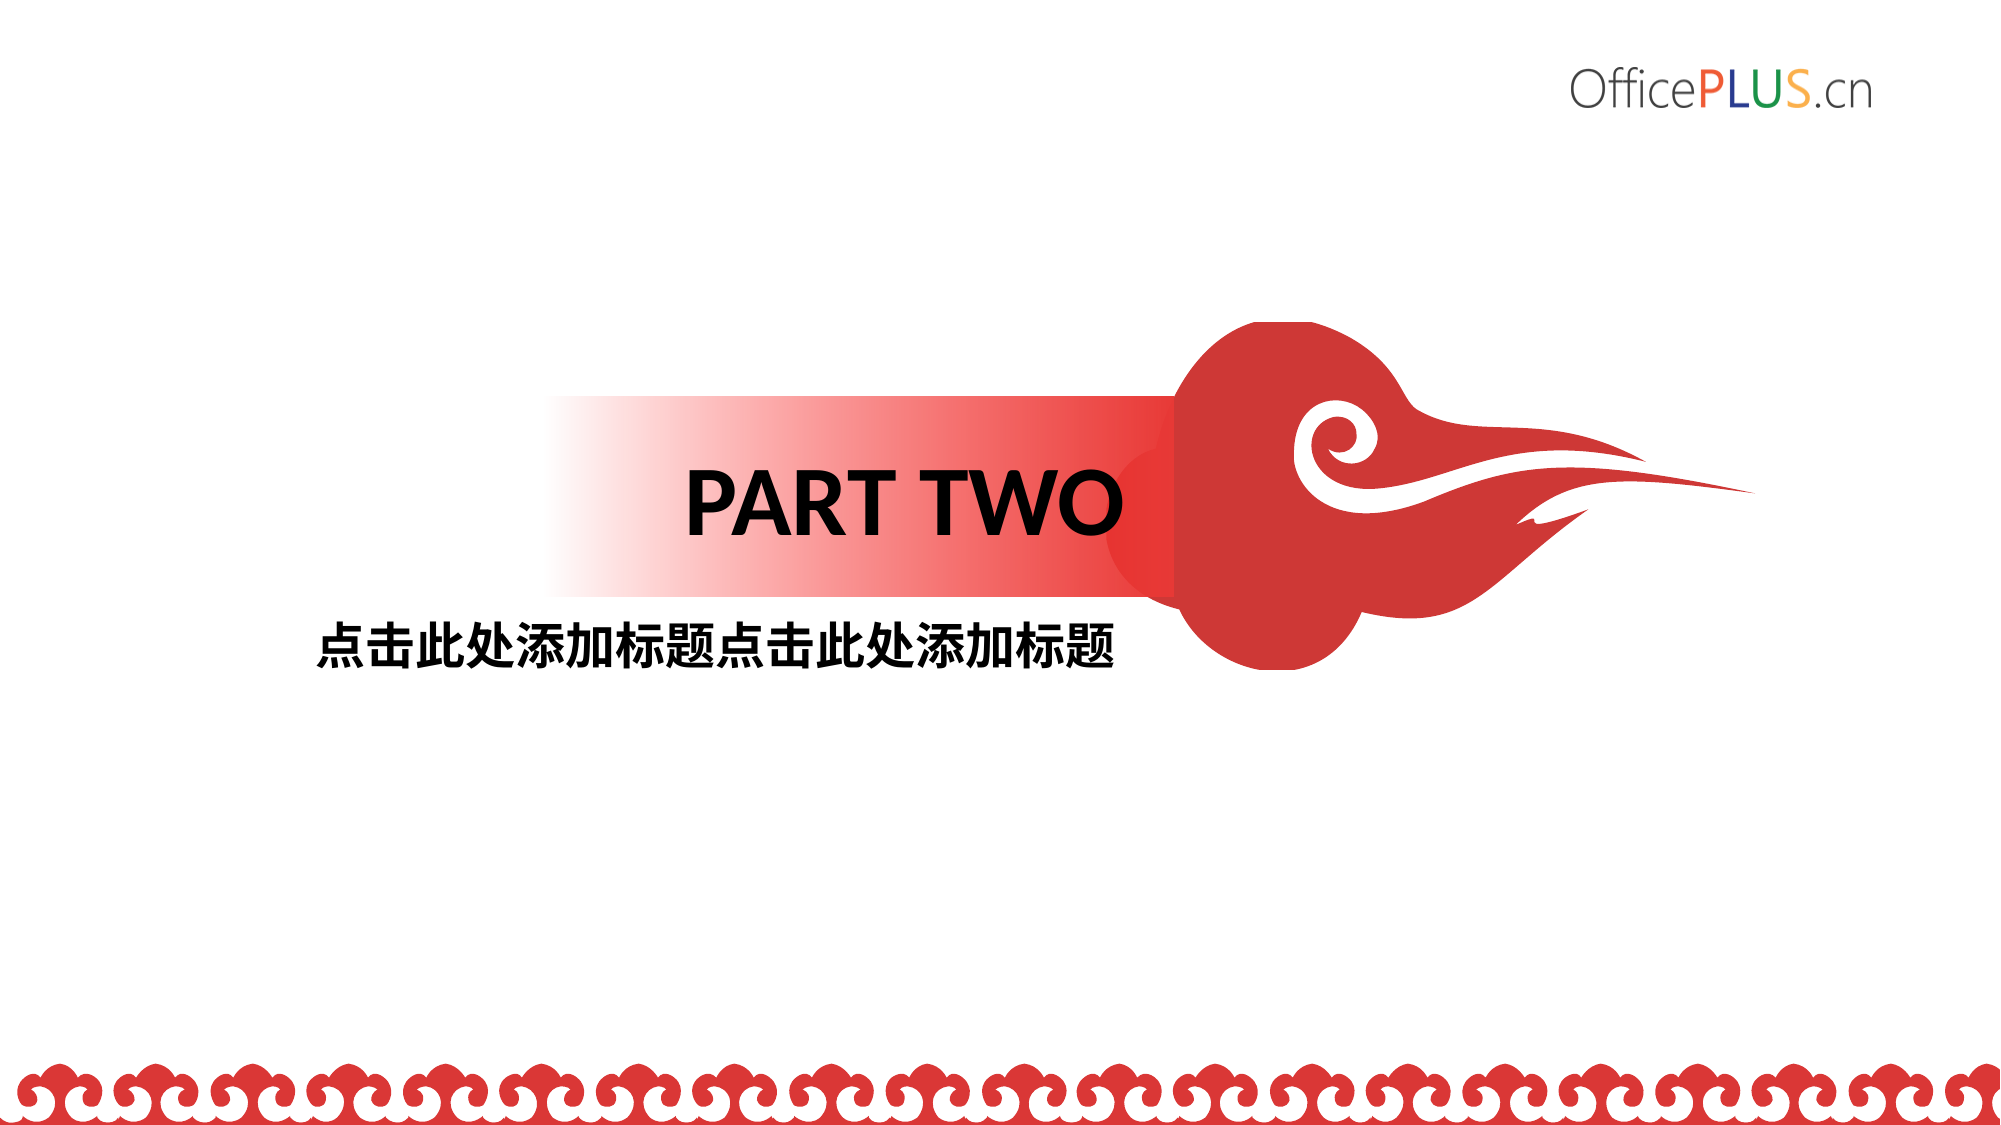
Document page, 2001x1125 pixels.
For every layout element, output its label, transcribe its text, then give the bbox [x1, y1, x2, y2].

picture [1570, 67, 1871, 108]
text_box 点击此处添加标题点击此处添加标题 [300, 606, 1237, 682]
text_box PART TWO [670, 428, 1269, 564]
